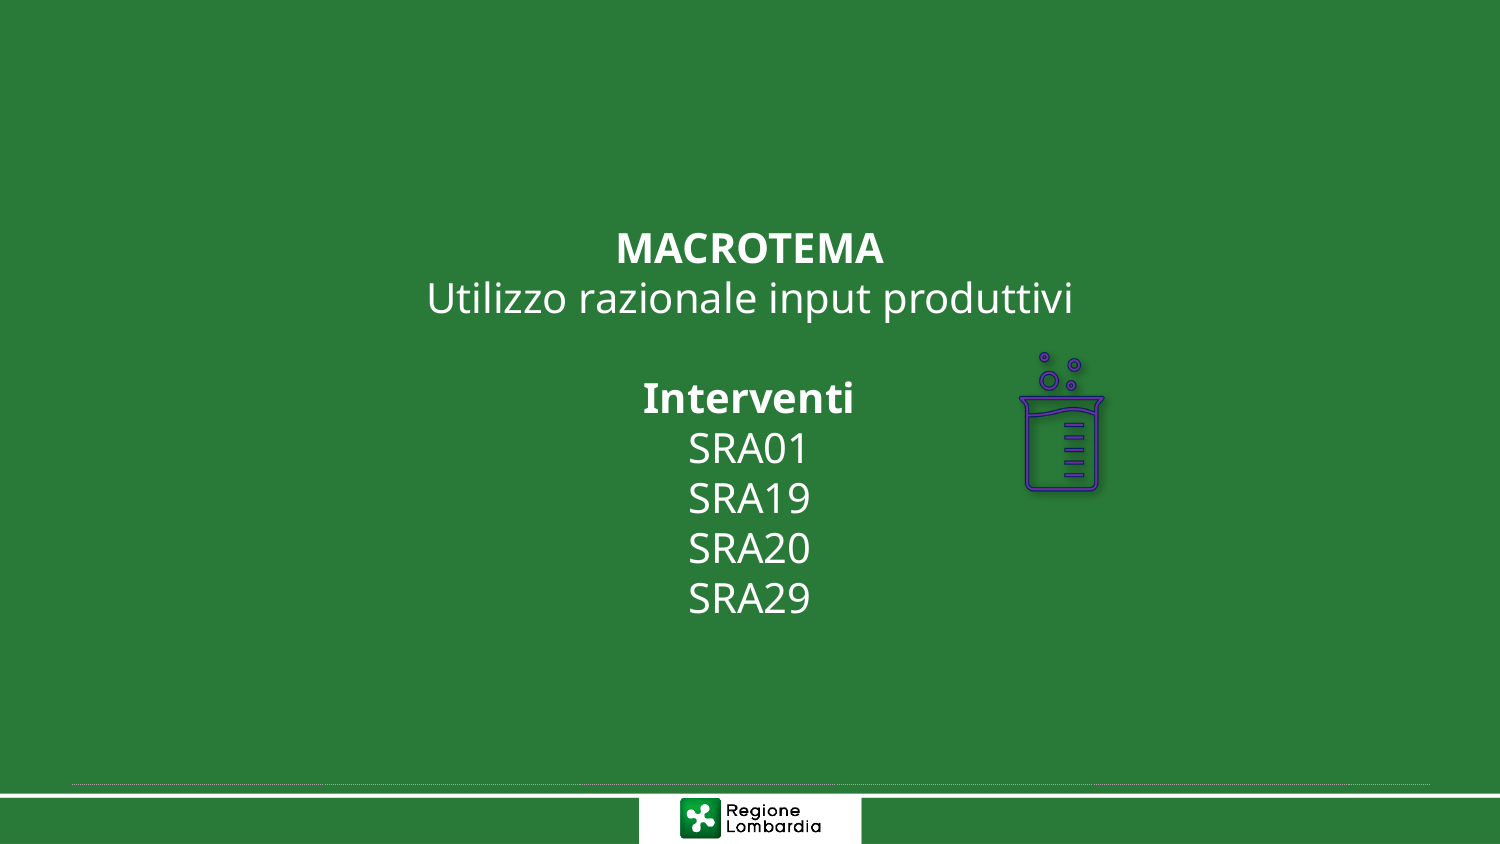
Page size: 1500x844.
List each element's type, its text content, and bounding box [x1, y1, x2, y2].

text_box [0, 0, 1500, 796]
picture [985, 346, 1137, 498]
text_box MACROTEMA Utilizzo razionale input produttivi Interventi SRA01 SRA19 SRA20 SRA29 [112, 214, 1388, 630]
picture [0, 796, 1500, 844]
